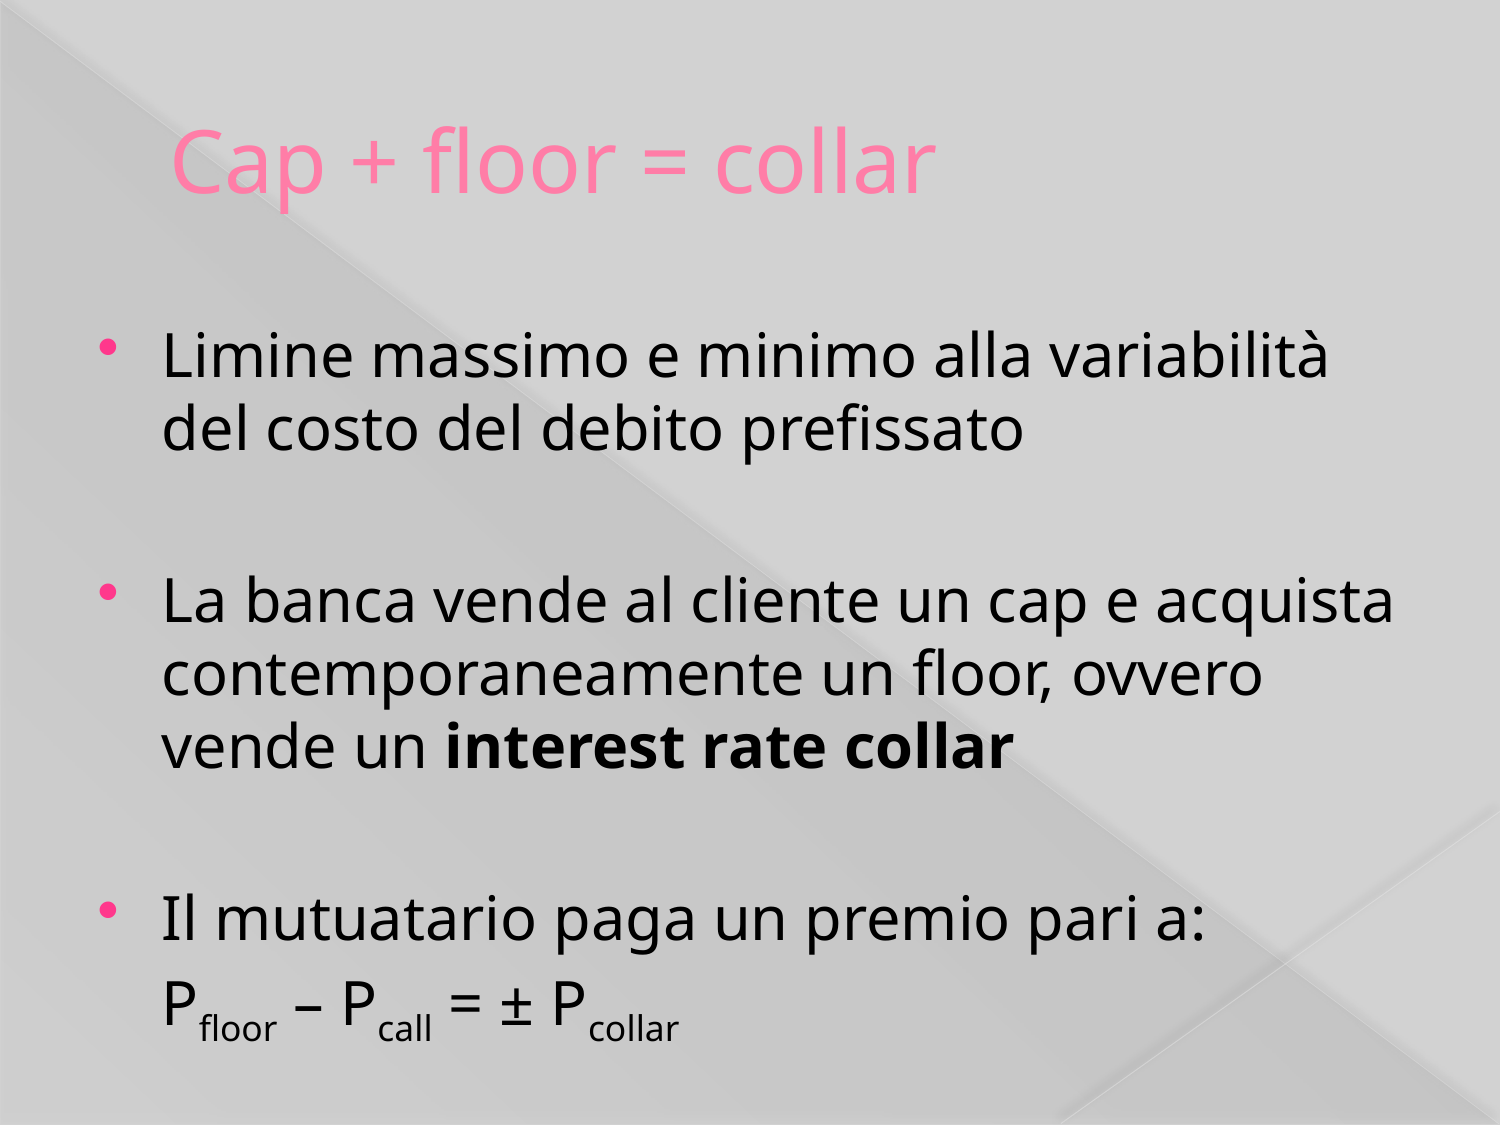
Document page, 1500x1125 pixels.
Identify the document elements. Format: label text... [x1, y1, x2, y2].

title Cap + floor = collar [75, 43, 1425, 274]
list Limine massimo e minimo alla variabilità del costo del debito prefissato La banca vende al cliente un cap e acquista contemporaneamente un floor, ovvero vende un interest rate collar Il mutuatario paga un premio pari a: Pfloor – Pcall = ± Pcollar [75, 308, 1425, 1059]
